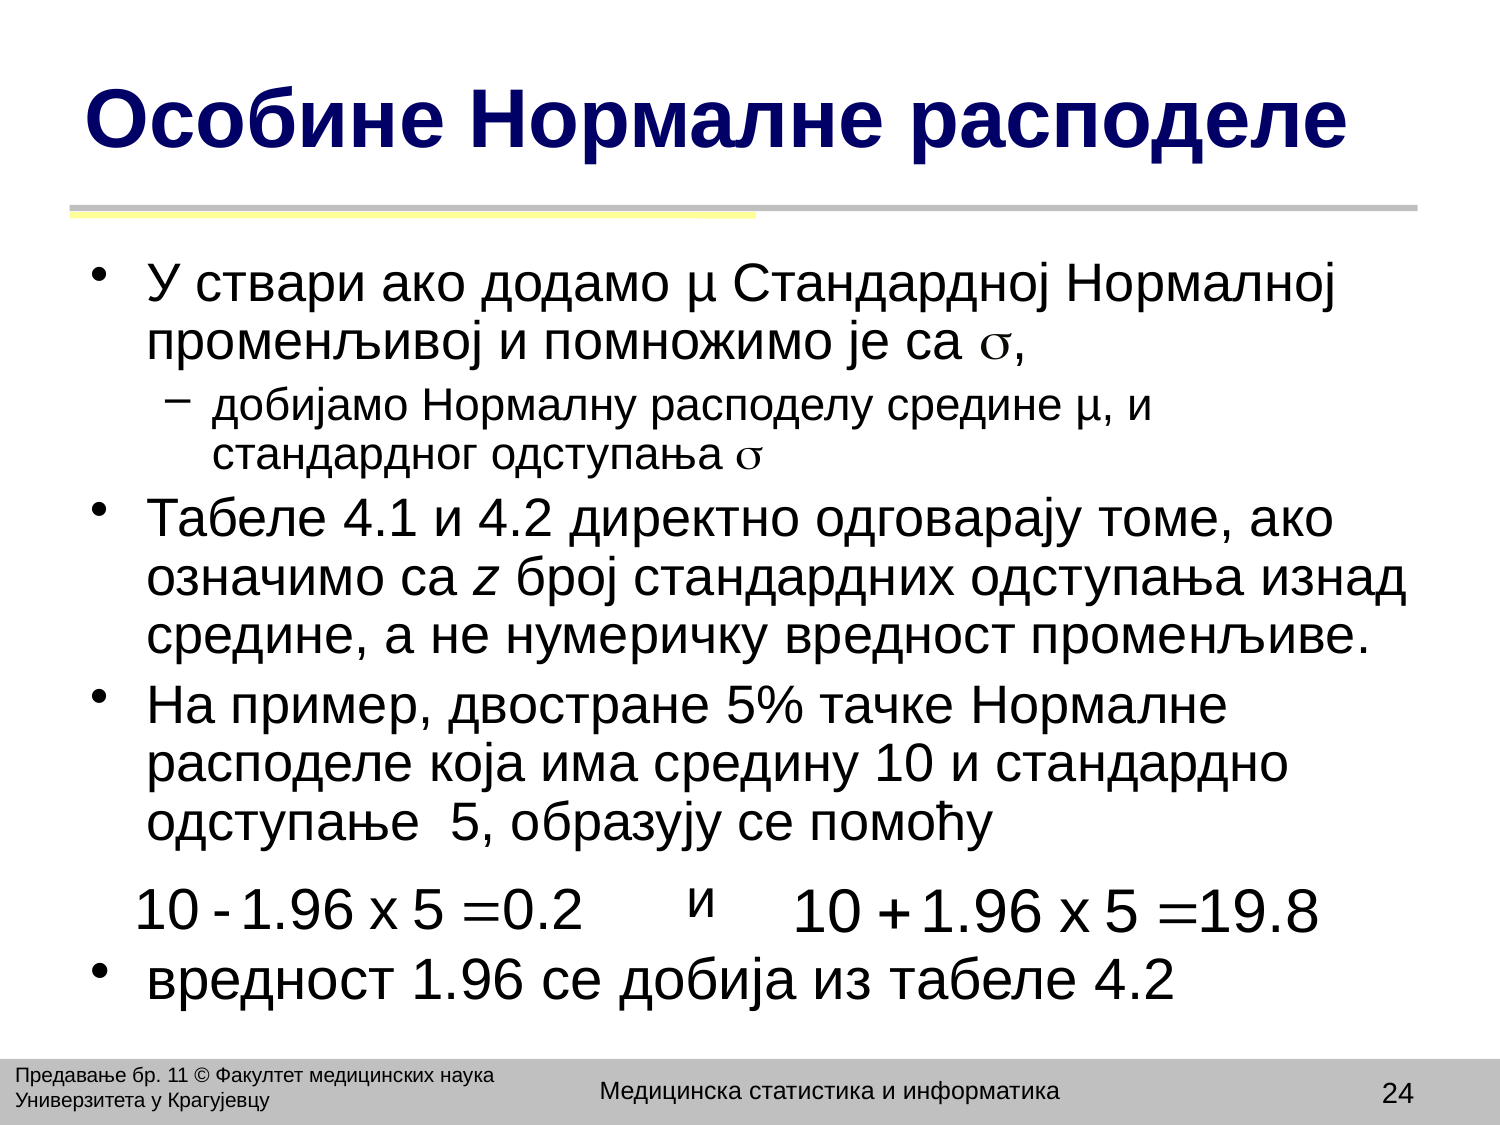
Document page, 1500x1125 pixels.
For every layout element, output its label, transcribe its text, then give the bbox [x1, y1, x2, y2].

footer Медицинска статистика и информатика [512, 1066, 1149, 1125]
list У ствари ако додамо µ Стандардној Нормалној променљивој и помножимо је са s, добијамо Нормалну расподелу средине µ, и стандардног одступања  Табеле 4.1 и 4.2 директно одговарају томе, ако означимо са z број стандардних одступања изнад средине, а не нумеричку вредност променљиве. На пример, двостране 5% тачке Нормалне расподеле која има средину 10 и стандардно одступање 5, образују се помоћу и вредност 1.96 се добија из табеле 4.2 [74, 550, 1426, 1023]
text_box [129, 871, 595, 947]
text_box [786, 870, 1335, 952]
slide_number Предавање бр. 11 © Факултет медицинских наука Универзитета у Крагујевцу [0, 1053, 612, 1108]
title Особине Нормалне расподеле [69, 19, 1426, 208]
slide_number 24 [1163, 1066, 1430, 1125]
list У ствари ако додамо µ Стандардној Нормалној променљивој и помножимо је са s, добијамо Нормалну расподелу средине µ, и стандардног одступања  Табеле 4.1 и 4.2 директно одговарају томе, ако означимо са z број стандардних одступања изнад средине, а не нумеричку вредност променљиве. На пример, двостране 5% тачке Нормалне расподеле која има средину 10 и стандардно одступање 5, образују се помоћу и вредност 1.96 се добија из табеле 4.2 [74, 246, 1426, 549]
